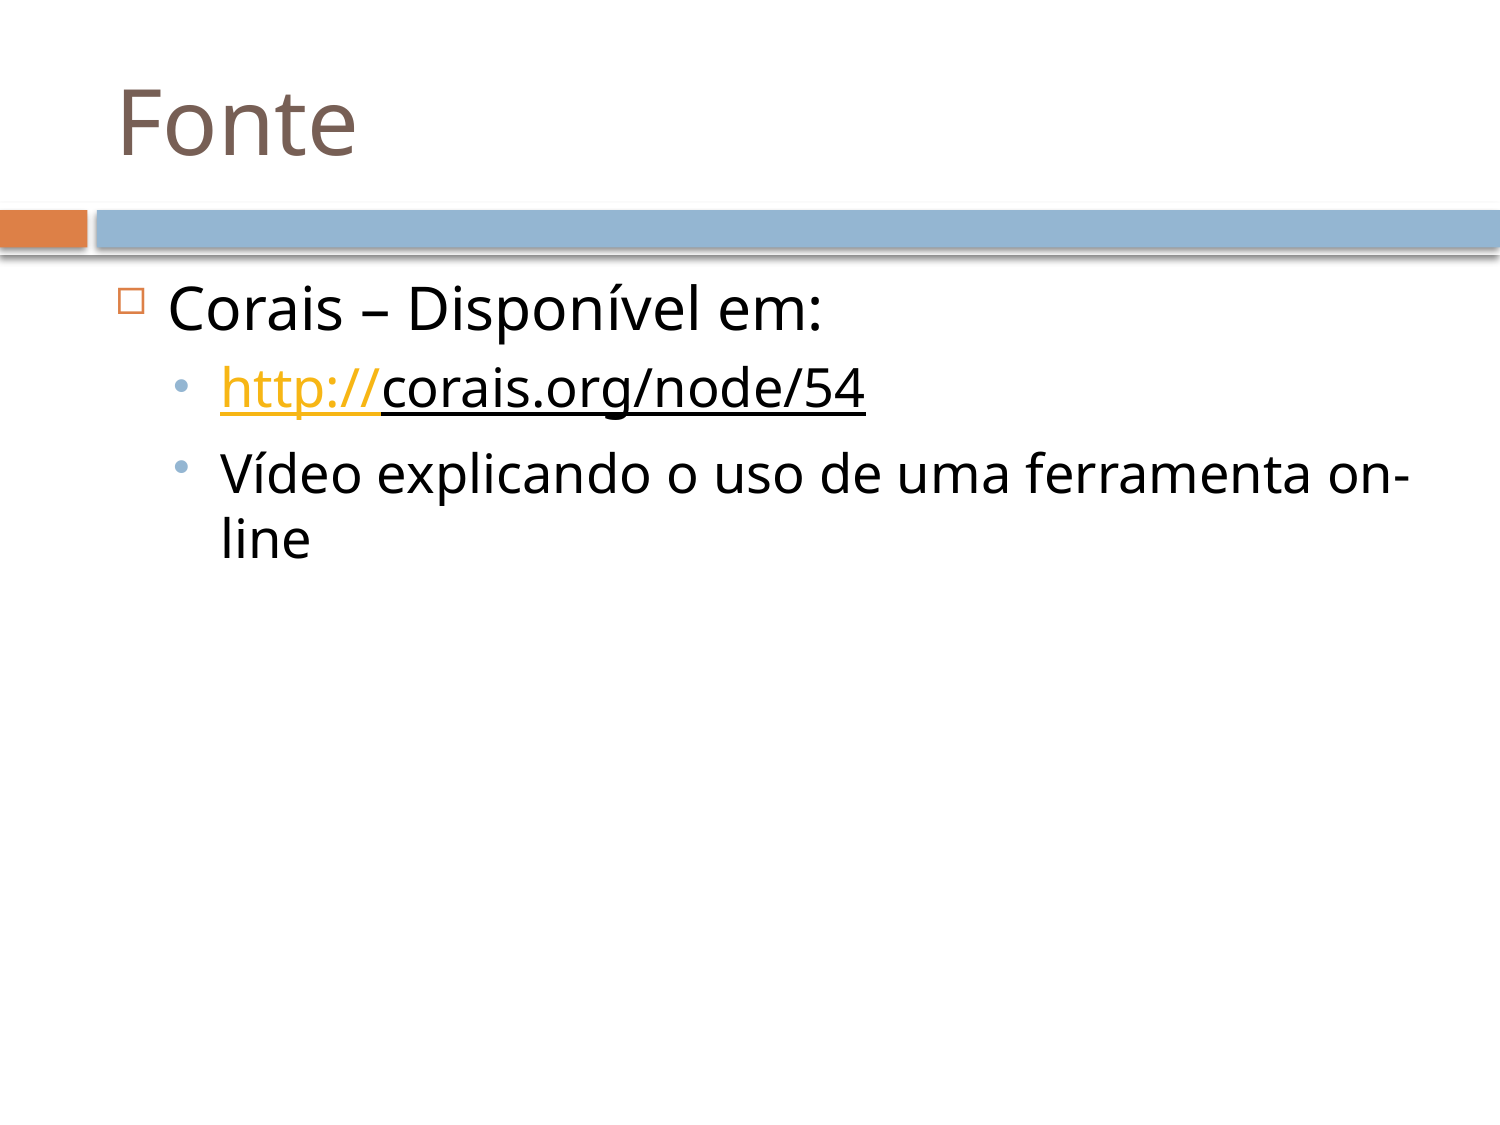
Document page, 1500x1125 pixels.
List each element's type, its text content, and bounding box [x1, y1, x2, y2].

title Fonte [100, 37, 1438, 200]
list Corais – Disponível em: http://corais.org/node/54 Vídeo explicando o uso de uma ferramenta on-line [100, 262, 1438, 1000]
